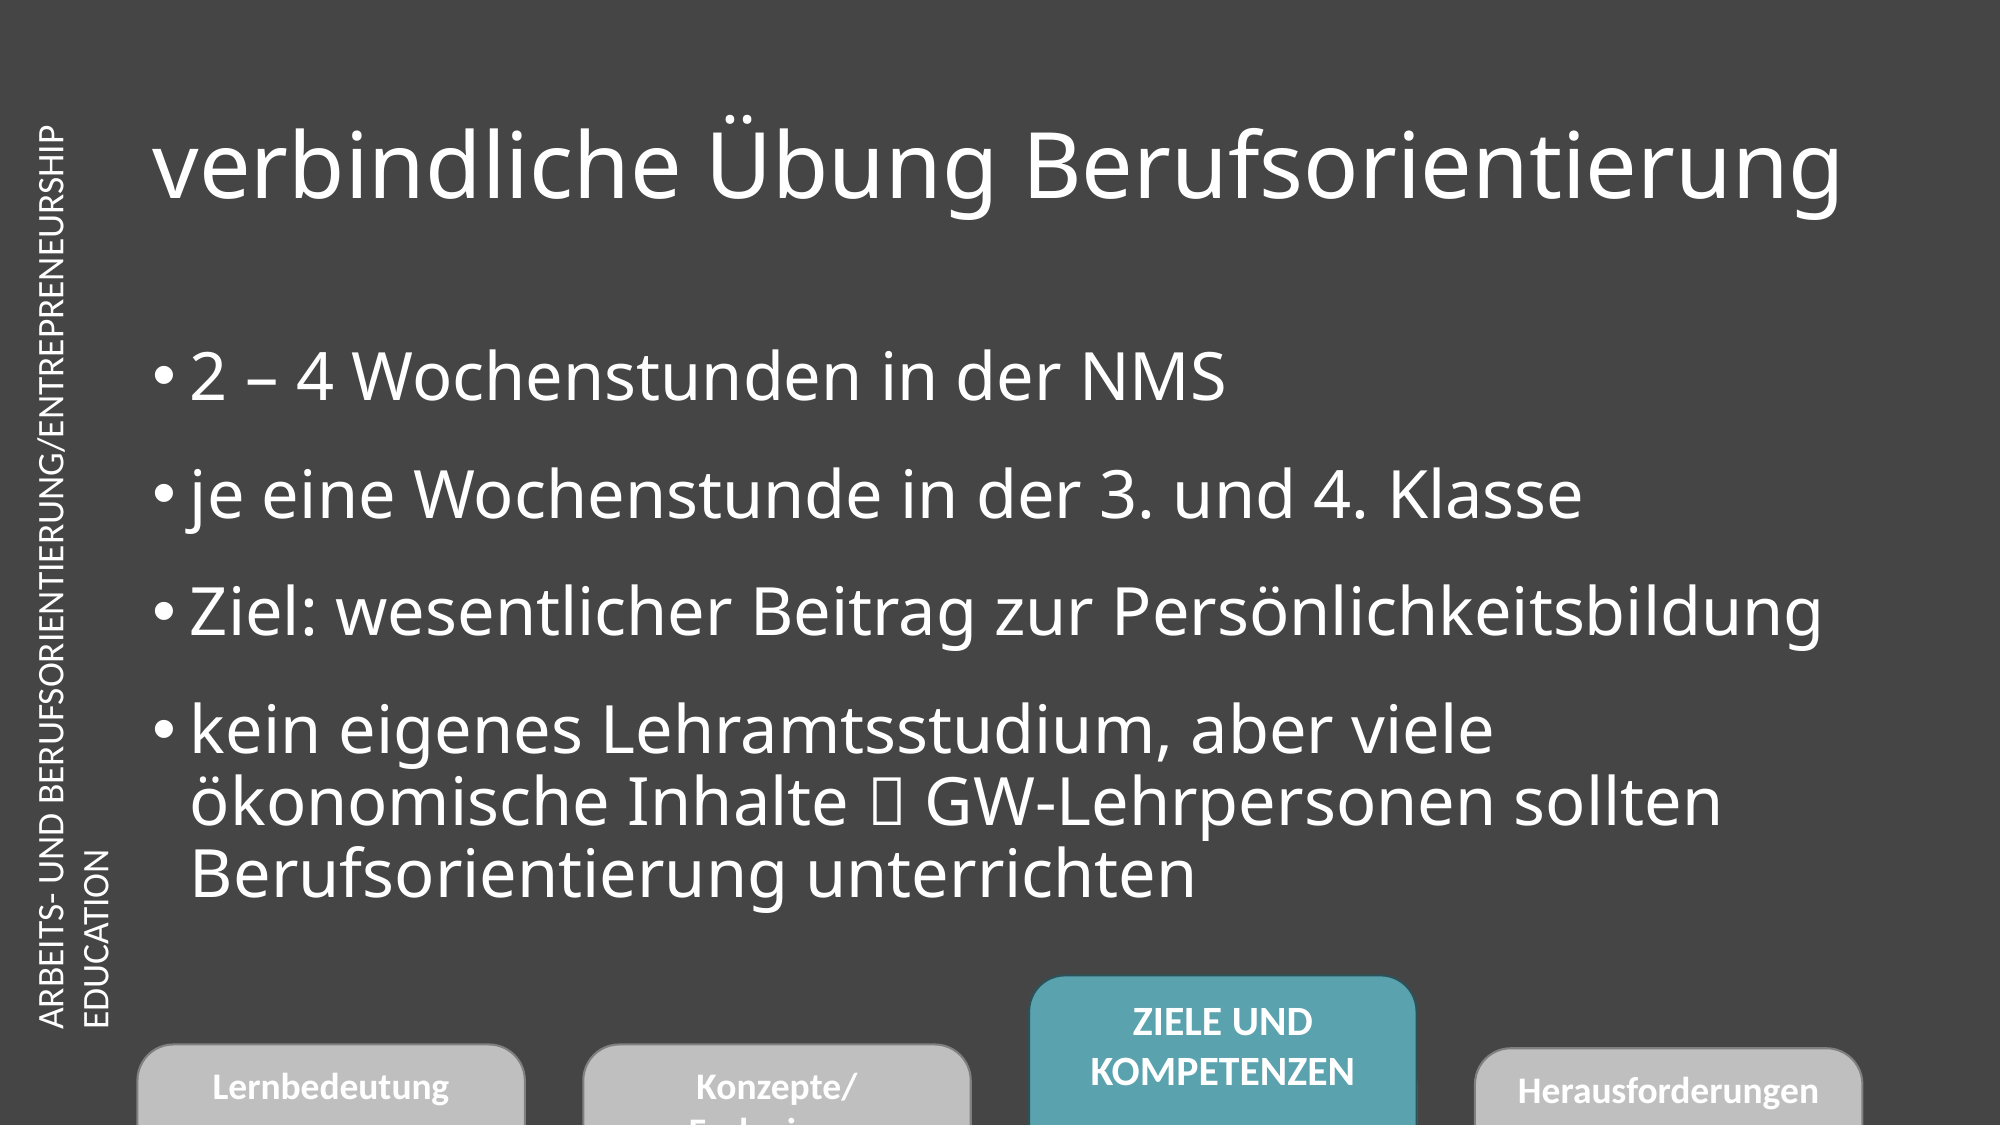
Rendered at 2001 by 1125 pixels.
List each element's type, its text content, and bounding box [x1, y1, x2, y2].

title verbindliche Übung Berufsorientierung [137, 59, 1863, 278]
list 2 – 4 Wochenstunden in der NMS je eine Wochenstunde in der 3. und 4. Klasse Ziel: wesentlicher Beitrag zur Persönlichkeitsbildung kein eigenes Lehramtsstudium, aber viele ökonomische Inhalte  GW-Lehrpersonen sollten Berufsorientierung unterrichten [137, 335, 1863, 984]
